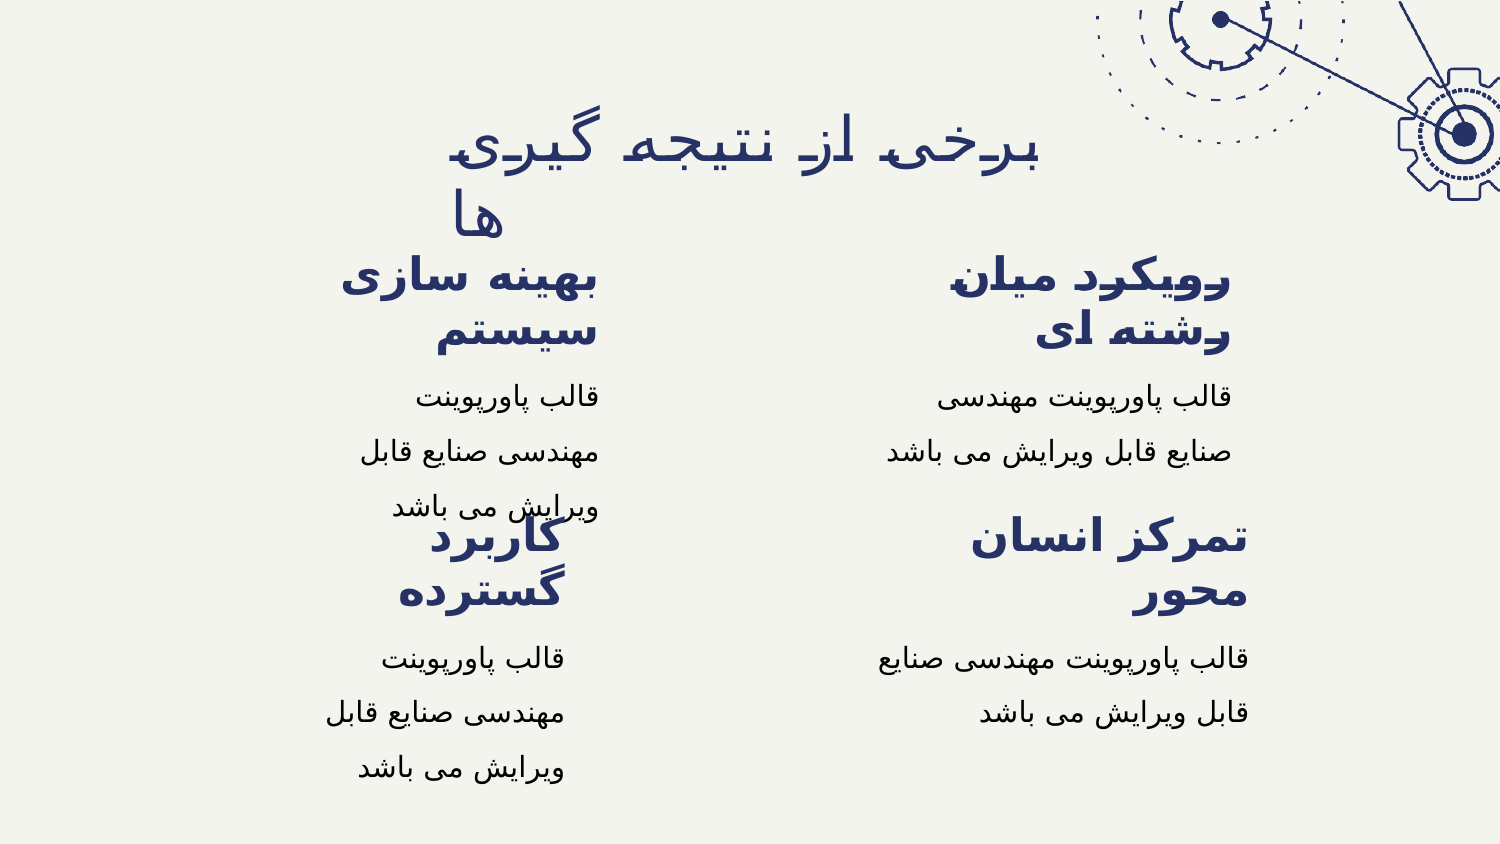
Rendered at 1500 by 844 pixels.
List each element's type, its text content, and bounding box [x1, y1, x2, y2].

text_box رویکرد میان رشته ای قالب پاورپوینت مهندسی صنایع قابل ویرایش می باشد [870, 240, 1235, 468]
picture [1096, 0, 1500, 201]
title برخی از نتیجه گیری ها [450, 96, 1059, 249]
text_box تمرکز انسان محور قالب پاورپوینت مهندسی صنایع قابل ویرایش می باشد [870, 501, 1252, 729]
text_box کاربرد گسترده قالب پاورپوینت مهندسی صنایع قابل ویرایش می باشد [237, 501, 568, 783]
text_box بهینه سازی سیستم قالب پاورپوینت مهندسی صنایع قابل ویرایش می باشد [237, 240, 602, 523]
